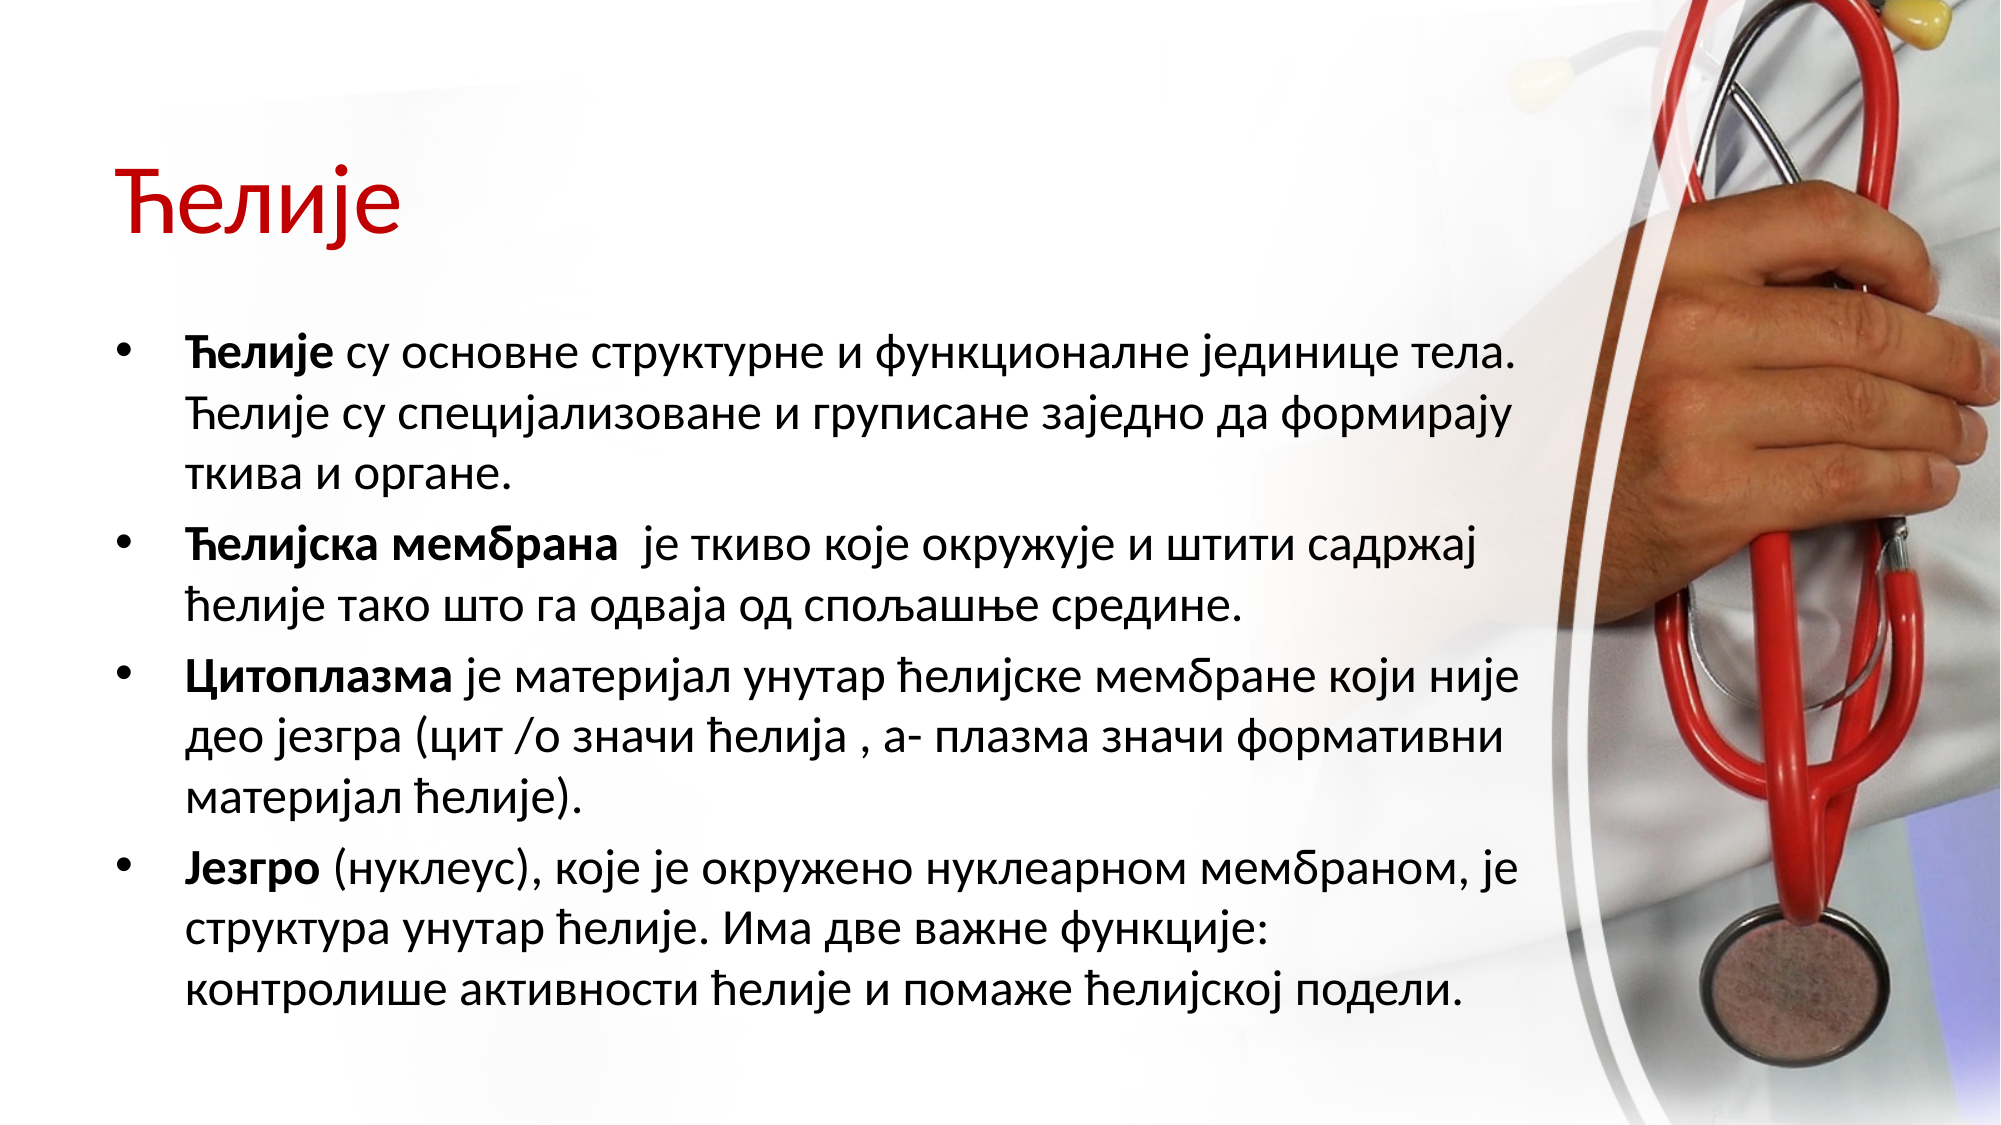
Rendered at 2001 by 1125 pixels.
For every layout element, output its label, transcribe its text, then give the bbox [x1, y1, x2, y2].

title Ћелије [99, 110, 1540, 278]
picture [0, 0, 2001, 1125]
list Ћелије су основне структурне и функционалне јединице тела. Ћелије су специјализоване и груписане заједно да формирају ткива и органе. Ћелијска мембрана је ткиво које окружује и штити садржај ћелије тако што га одваја од спољашње средине. Цитоплазма је материјал унутар ћелијске мембране који није део језгра (цит /о значи ћелија , а- плазма значи формативни материјал ћелије). Језгро (нуклеус), које је окружено нуклеарном мембраном, је структура унутар ћелије. Има две важне функције: контролише активности ћелије и помаже ћелијској подели. [100, 310, 1537, 1043]
